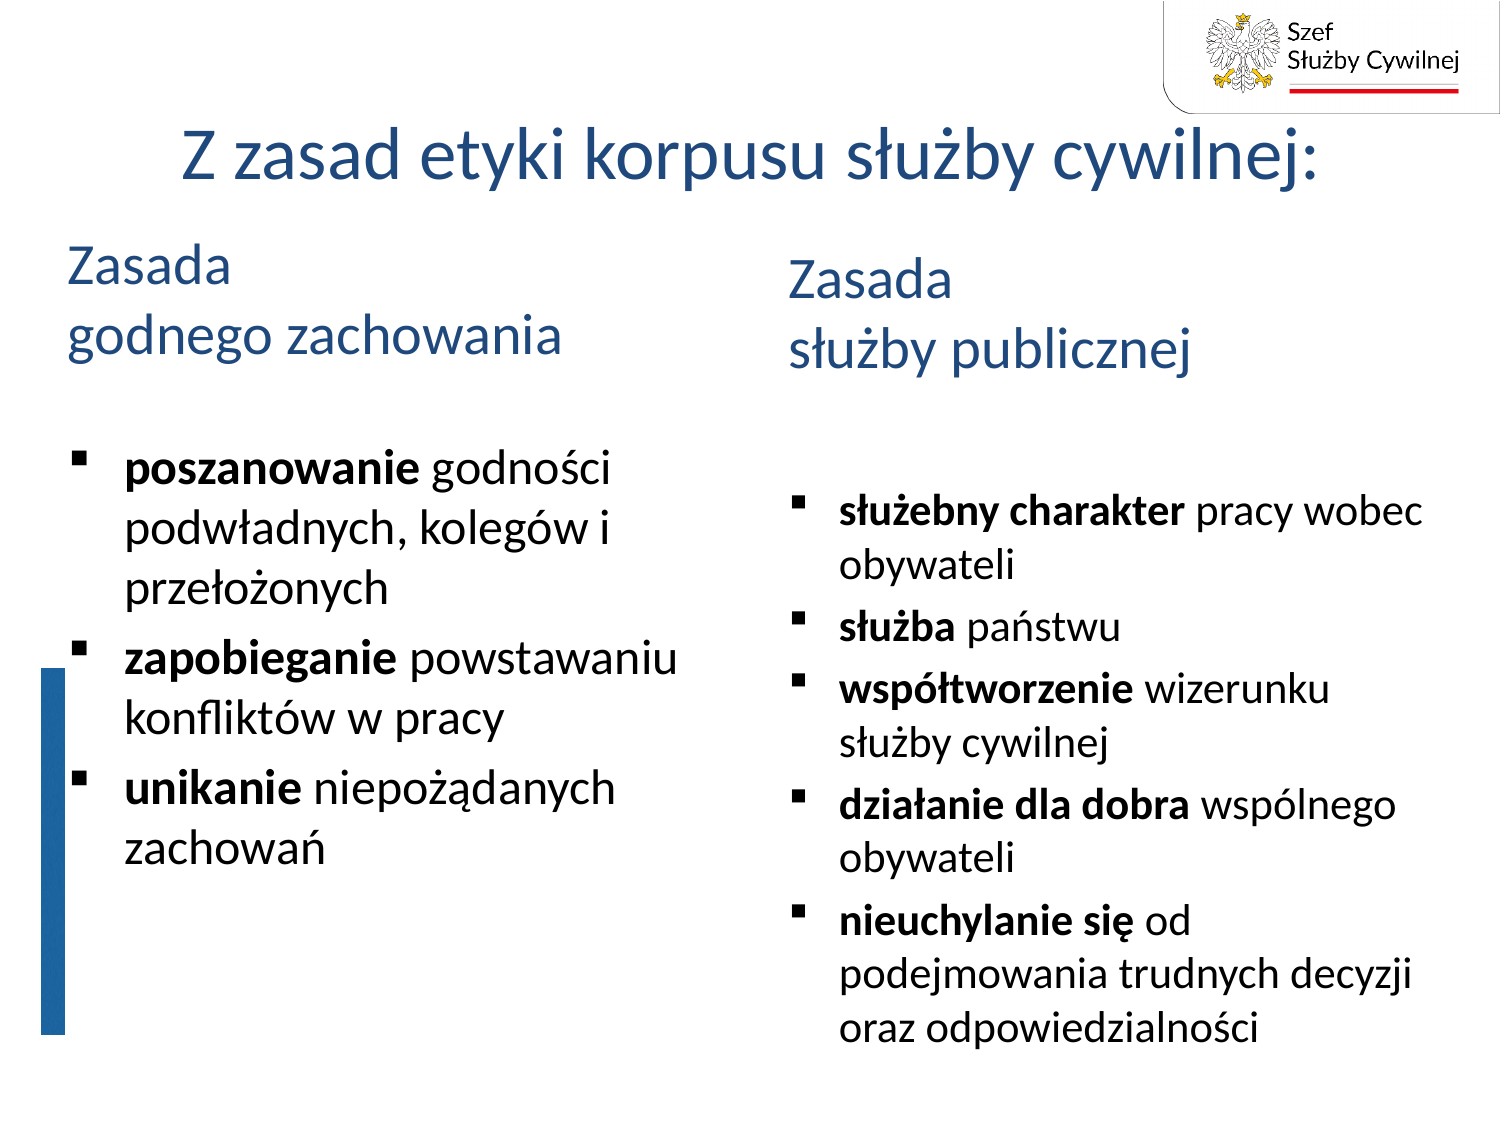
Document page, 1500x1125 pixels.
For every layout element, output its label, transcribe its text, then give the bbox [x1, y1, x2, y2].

text_box Zasada służby publicznej służebny charakter pracy wobec obywateli służba państwu współtworzenie wizerunku służby cywilnej działanie dla dobra wspólnego obywateli nieuchylanie się od podejmowania trudnych decyzji oraz odpowiedzialności [773, 231, 1447, 1059]
title Z zasad etyki korpusu służby cywilnej: [100, 97, 1403, 222]
picture [41, 668, 53, 1035]
picture [1163, 0, 1500, 114]
text_box Zasada godnego zachowania poszanowanie godności podwładnych, kolegów i przełożonych zapobieganie powstawaniu konfliktów w pracy unikanie niepożądanych zachowań [53, 219, 739, 1035]
